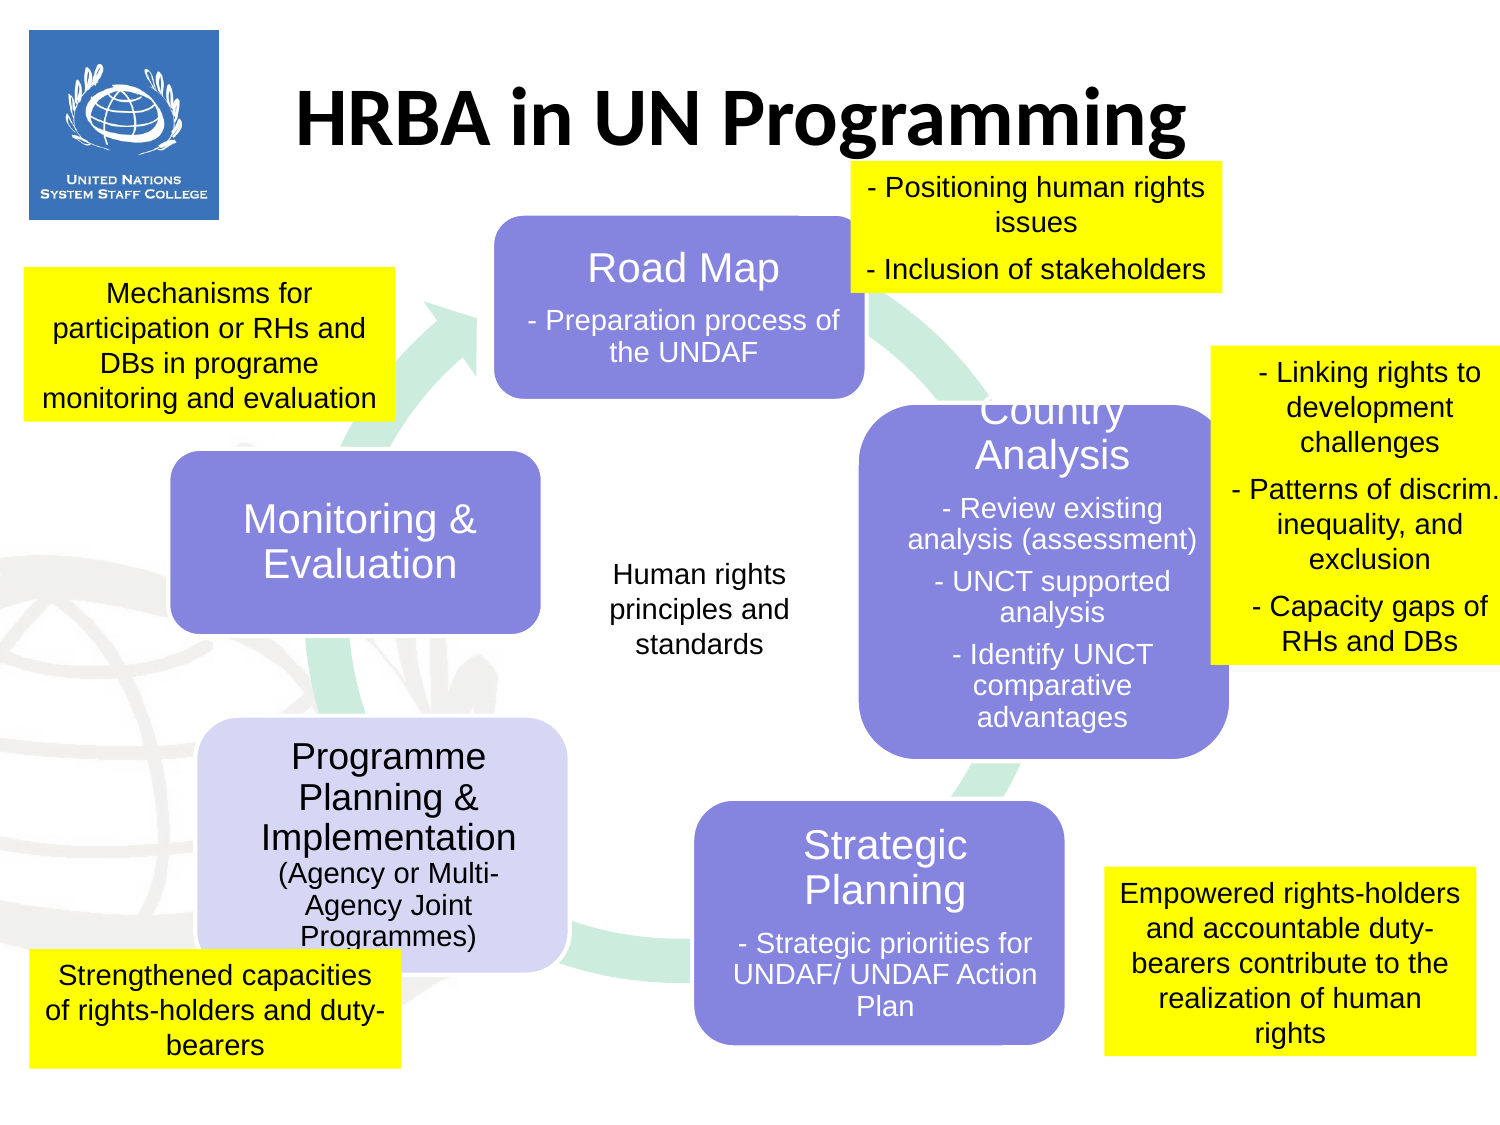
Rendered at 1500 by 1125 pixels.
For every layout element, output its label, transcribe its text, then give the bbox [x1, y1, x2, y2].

text_box - Positioning human rights issues - Inclusion of stakeholders [850, 160, 1223, 229]
picture [29, 30, 95, 220]
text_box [17, 231, 1341, 1036]
text_box HRBA in UN Programming [95, 0, 1388, 225]
text_box Empowered rights-holders and accountable duty-bearers contribute to the realization of human rights [1104, 866, 1477, 1057]
text_box Strengthened capacities of rights-holders and duty-bearers [29, 1045, 402, 1069]
text_box - Linking rights to development challenges - Patterns of discrim., inequality, and exclusion - Capacity gaps of RHs and DBs [1345, 345, 1500, 665]
